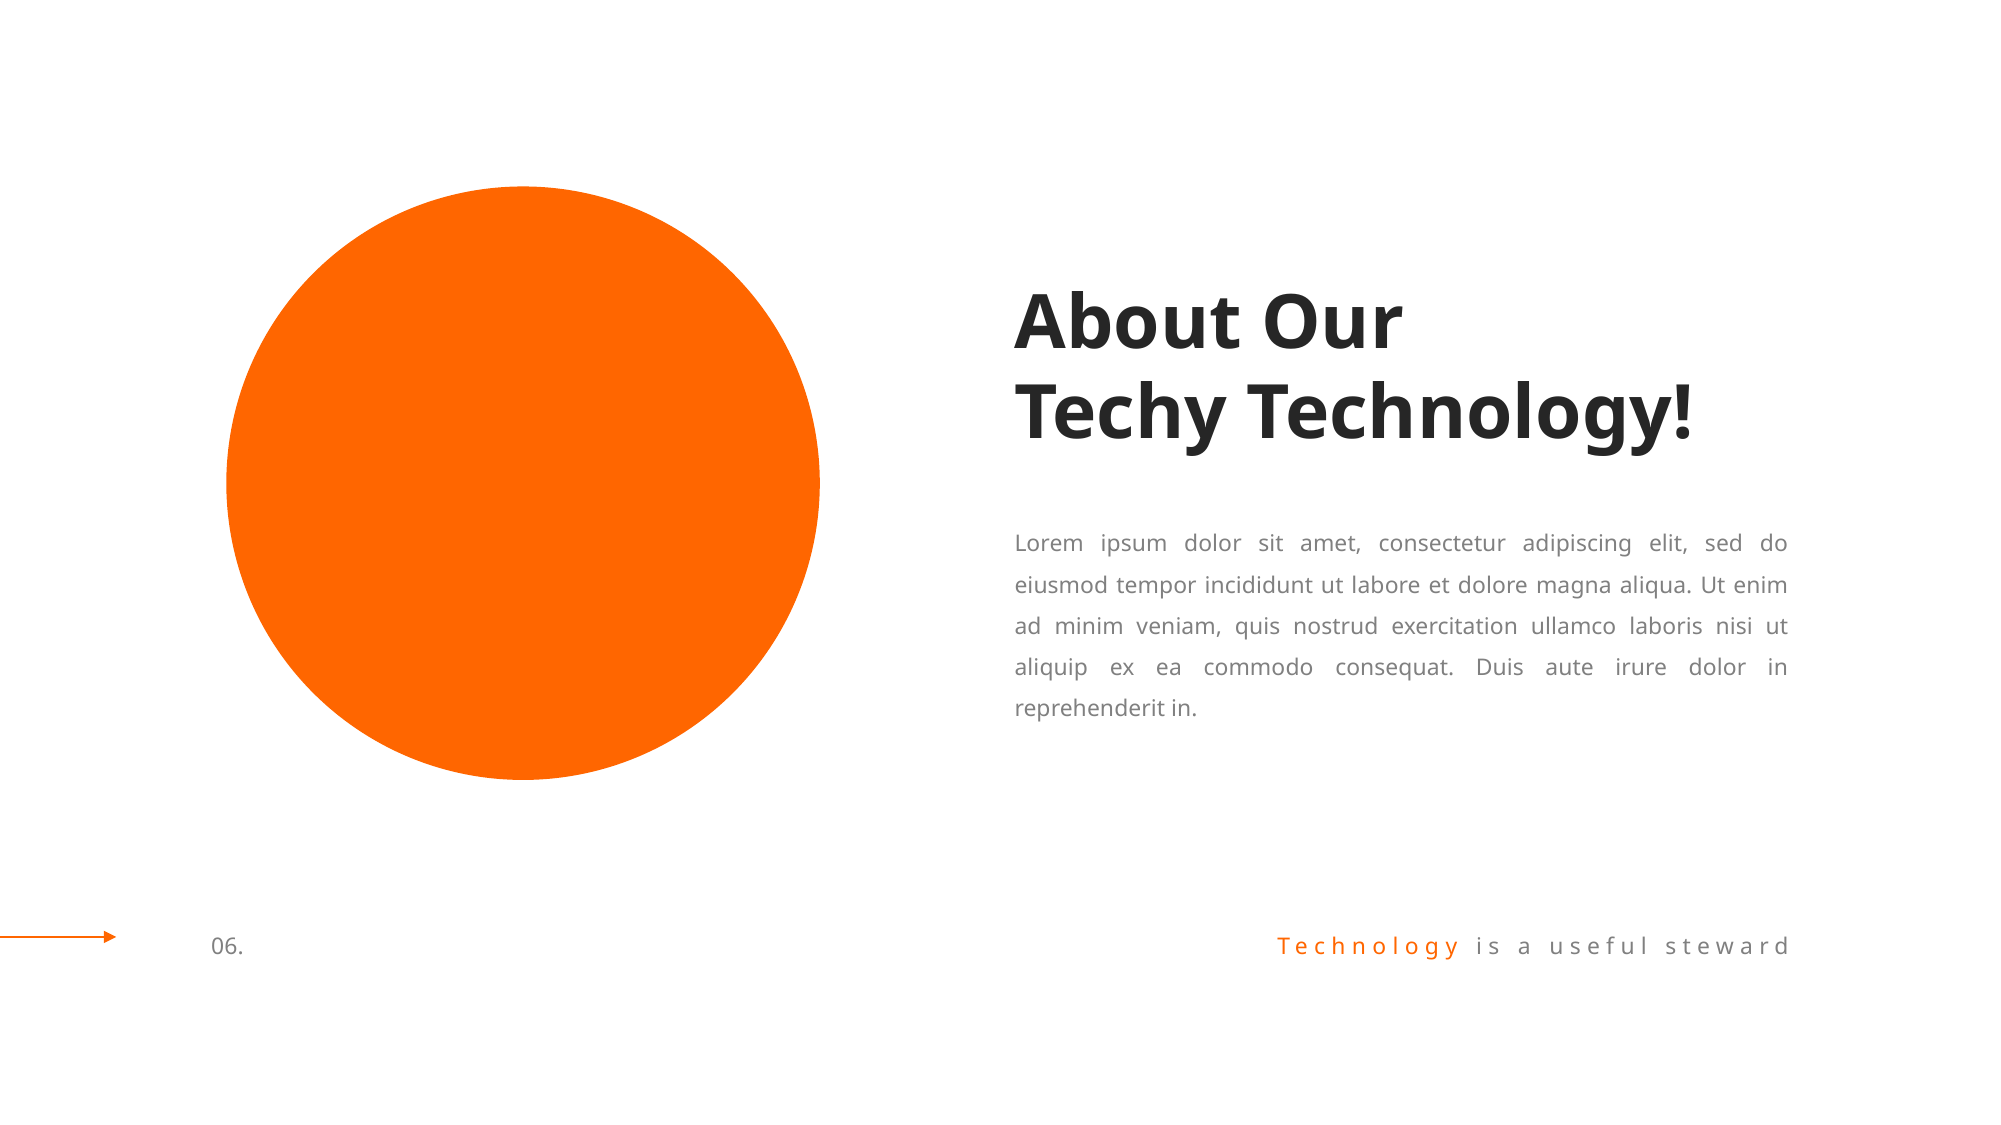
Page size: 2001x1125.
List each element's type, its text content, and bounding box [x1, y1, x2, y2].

text_box About Our Techy Technology! [999, 266, 1805, 461]
text_box [225, 318, 275, 648]
text_box Lorem ipsum dolor sit amet, consectetur adipiscing elit, sed do eiusmod tempor incididunt ut labore et dolore magna aliqua. Ut enim ad minim veniam, quis nostrud exercitation ullamco laboris nisi ut aliquip ex ea commodo consequat. Duis aute irure dolor in reprehenderit in. [999, 507, 1805, 729]
text_box [358, 185, 688, 235]
text_box 06. [196, 910, 276, 967]
text_box Technology is a useful steward [999, 910, 1805, 967]
picture [275, 235, 820, 780]
